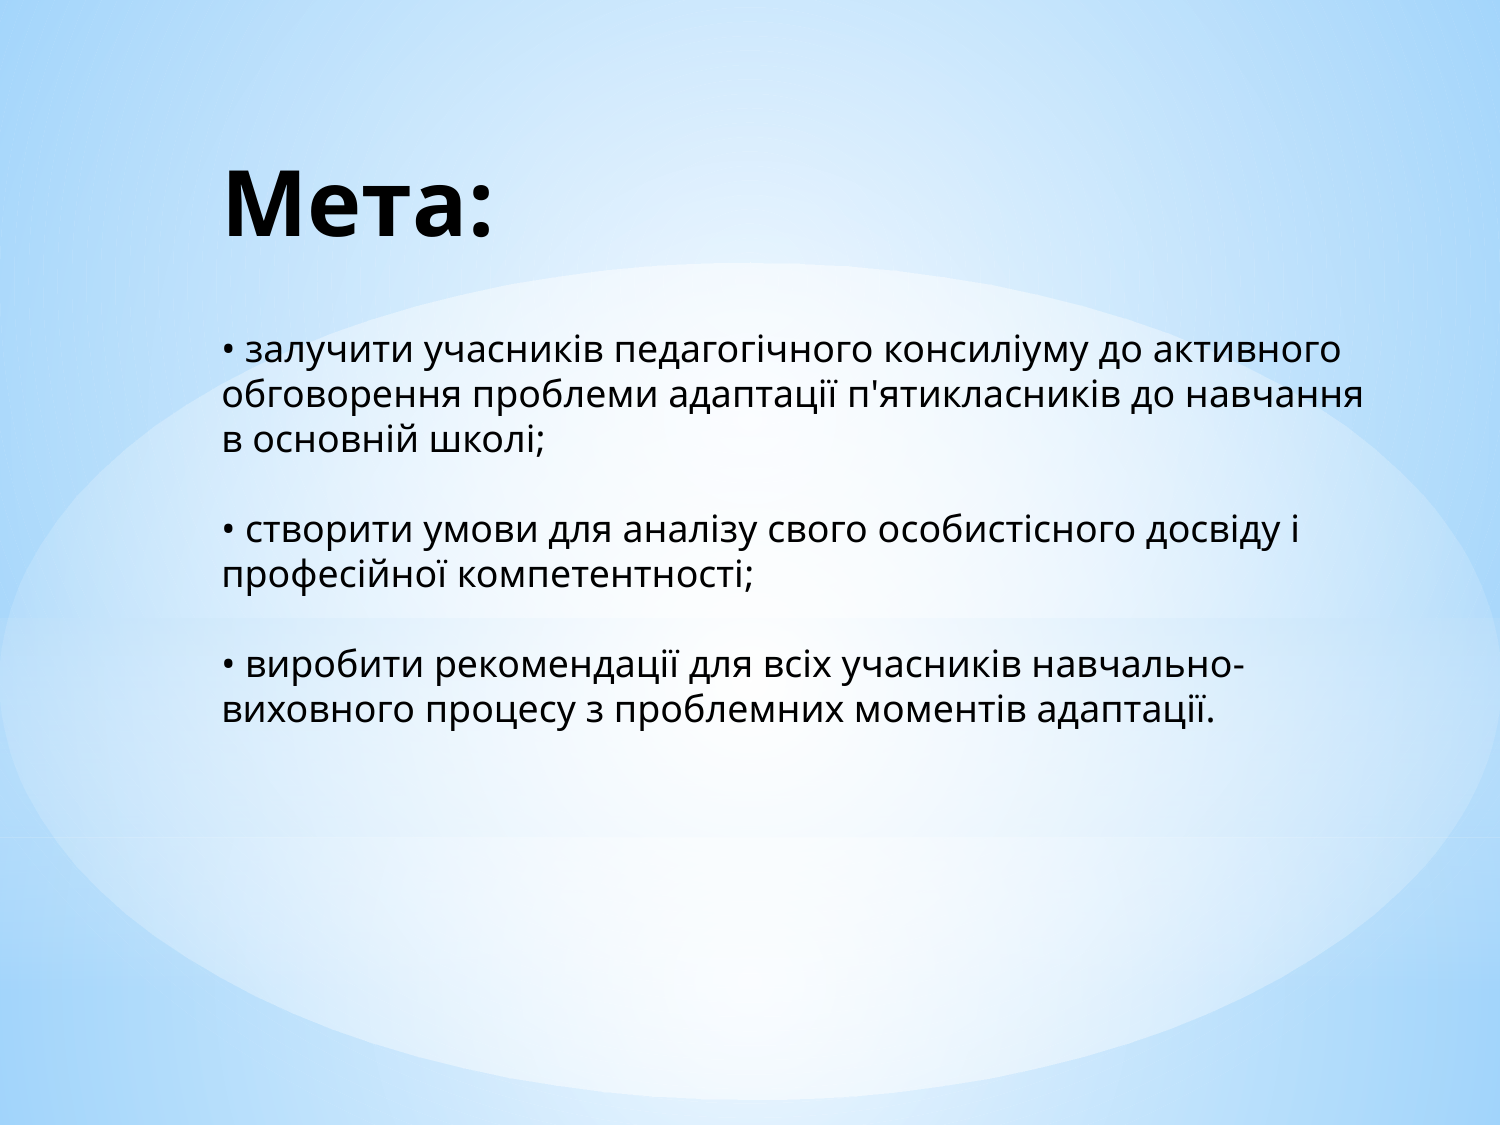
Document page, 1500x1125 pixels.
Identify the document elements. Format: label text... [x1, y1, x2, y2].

text_box Мета: • залучити учасників педагогічного консиліуму до активного обговорення проблеми адаптації п'ятикласників до навчання в основній школі; • створити умови для аналізу свого особистісного досвіду і професійної компетентності; • виробити рекомендації для всіх учасників навчально-виховного процесу з проблемних моментів адаптації. [206, 137, 1400, 782]
